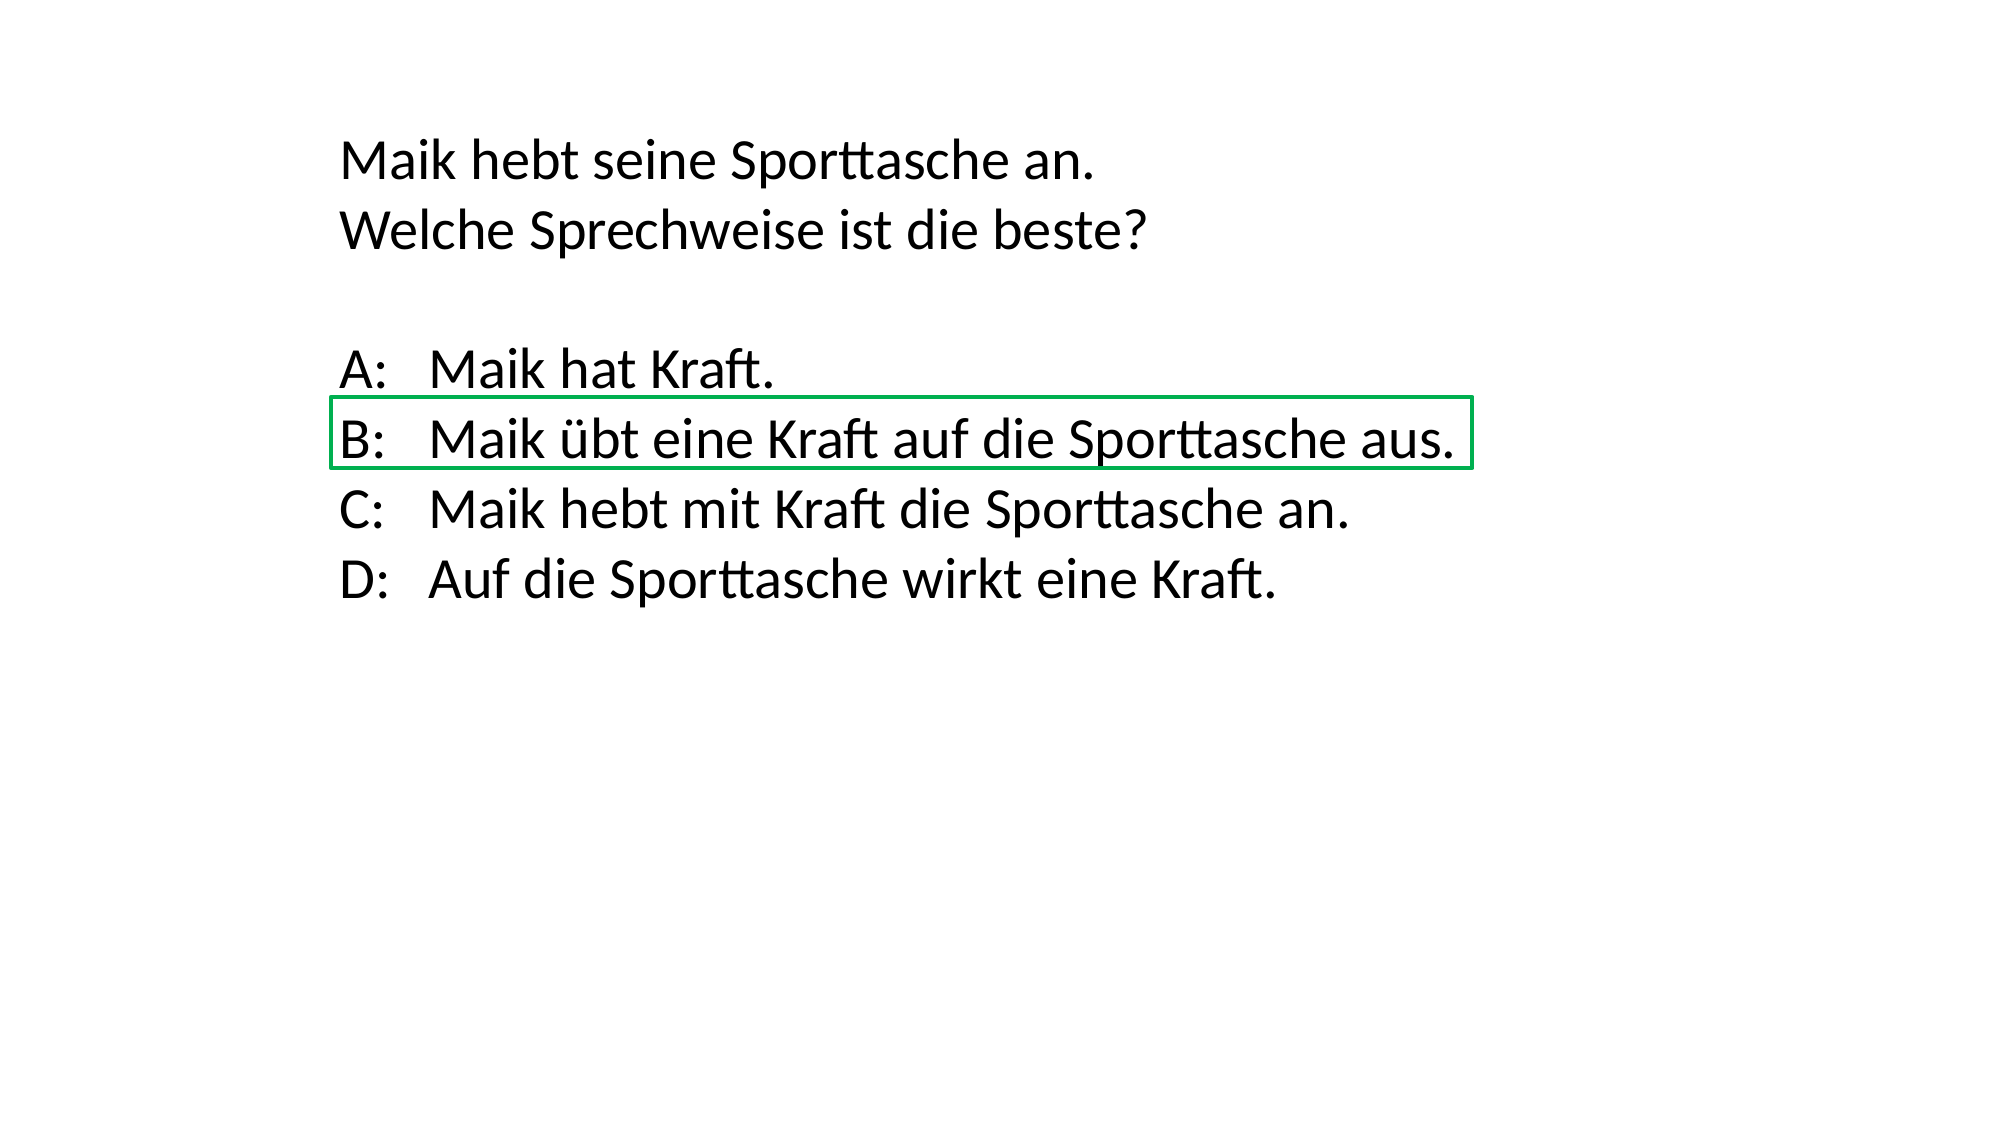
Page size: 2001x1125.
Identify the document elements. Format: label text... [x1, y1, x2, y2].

text_box [329, 395, 1474, 470]
list Maik hebt seine Sporttasche an. Welche Sprechweise ist die beste? A: Maik hat Kraft. B: Maik übt eine Kraft auf die Sporttasche aus. C: Maik hebt mit Kraft die Sporttasche an. D: Auf die Sporttasche wirkt eine Kraft. [324, 113, 1675, 1005]
